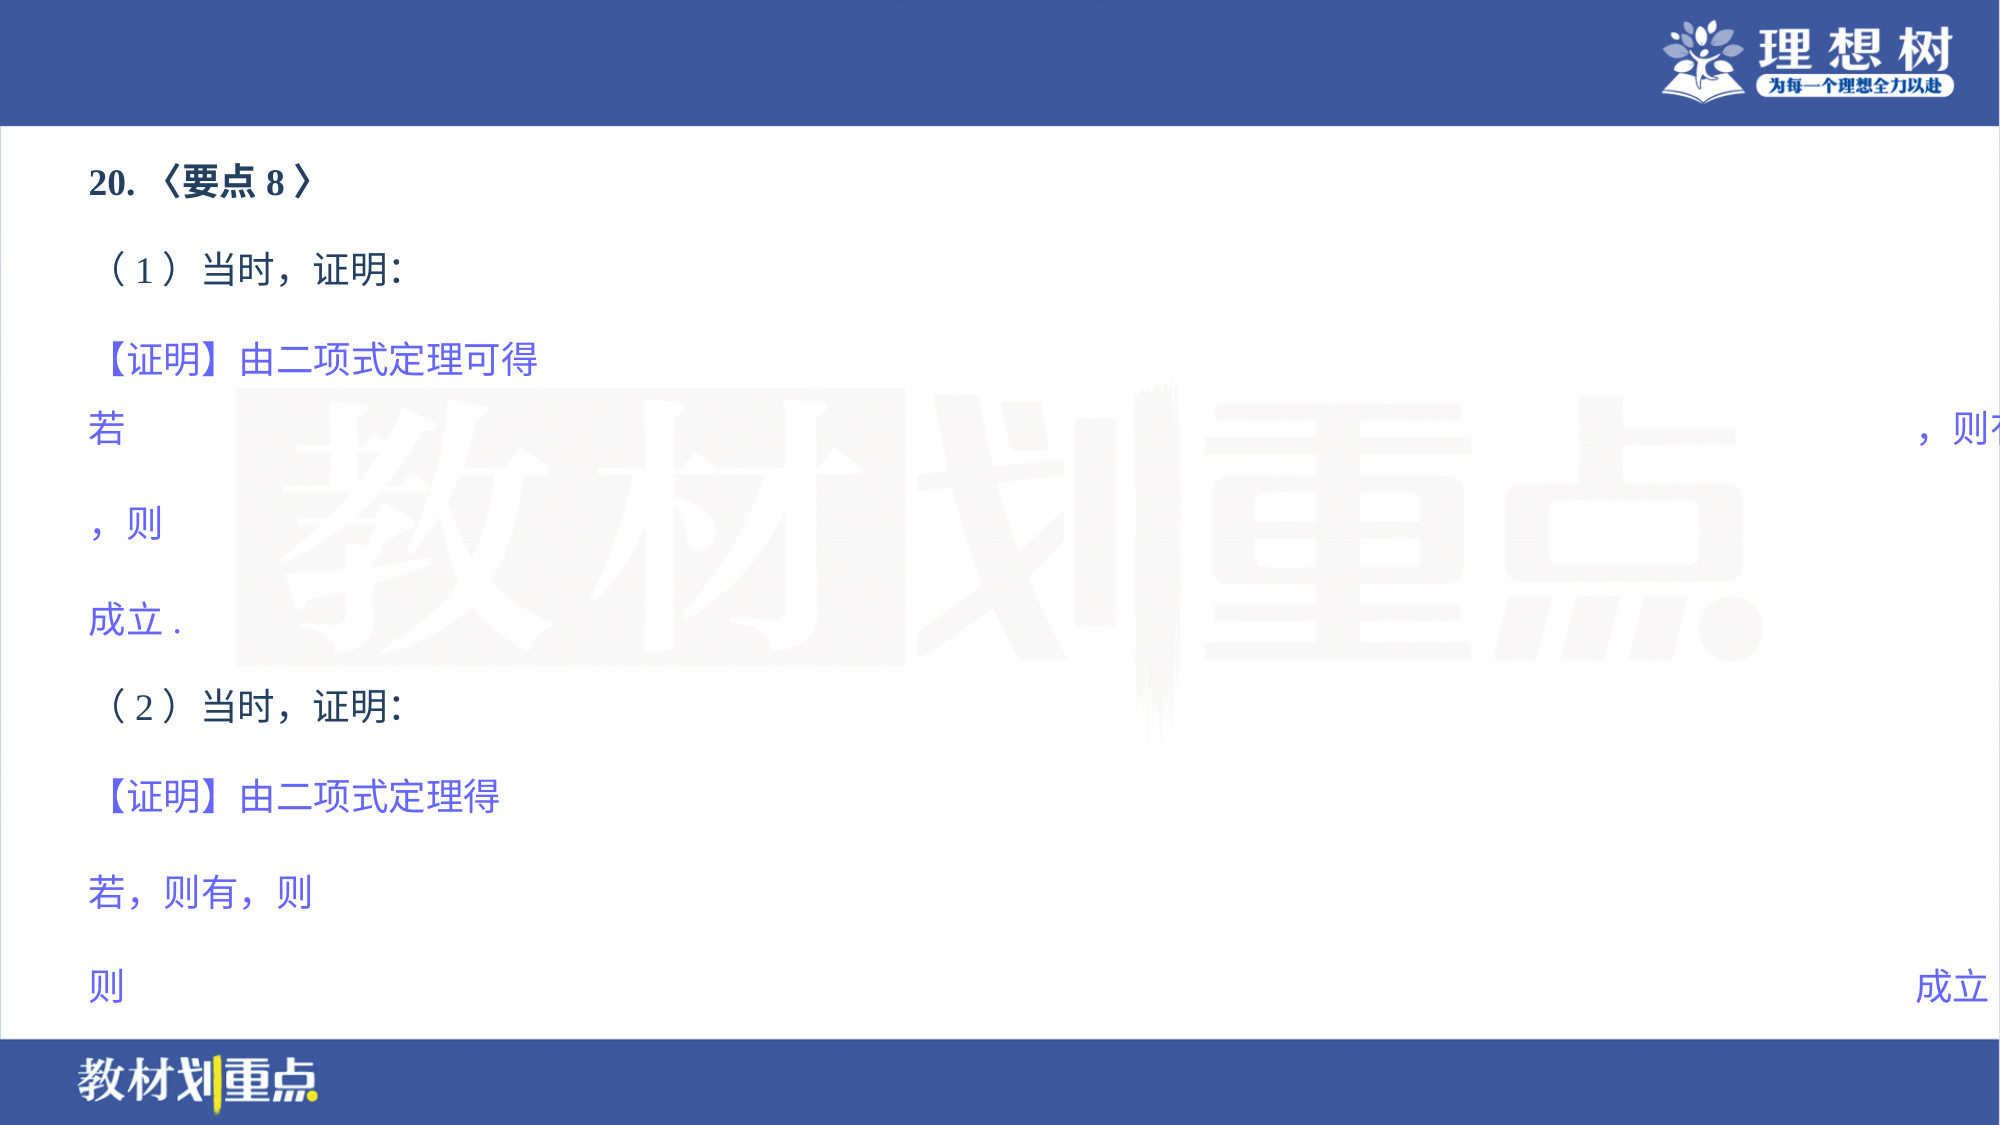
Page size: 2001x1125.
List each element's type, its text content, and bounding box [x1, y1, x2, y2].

text_box 20.〈要点8〉 [88, 135, 1911, 196]
picture [0, 0, 2000, 1125]
